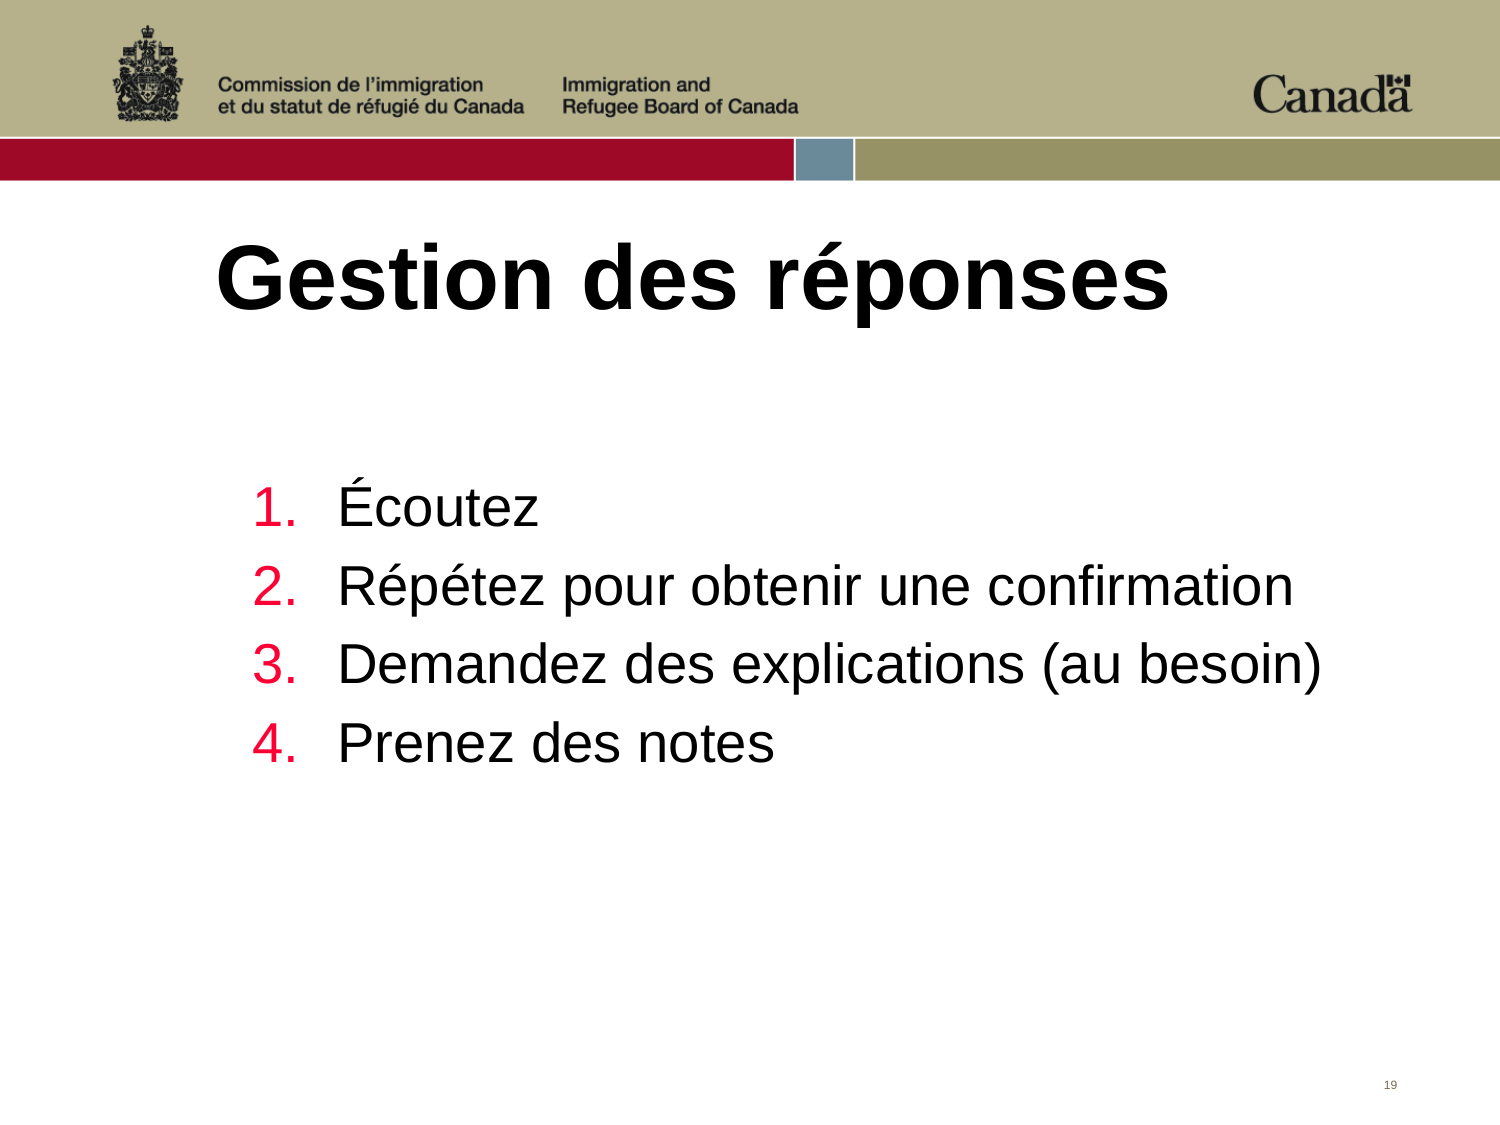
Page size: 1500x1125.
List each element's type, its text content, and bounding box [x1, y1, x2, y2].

picture [0, 0, 1500, 1125]
list Écoutez Répétez pour obtenir une confirmation Demandez des explications (au besoin) Prenez des notes [200, 462, 1413, 1000]
slide_number 19 [1100, 1025, 1413, 1100]
title Gestion des réponses [200, 237, 1413, 425]
